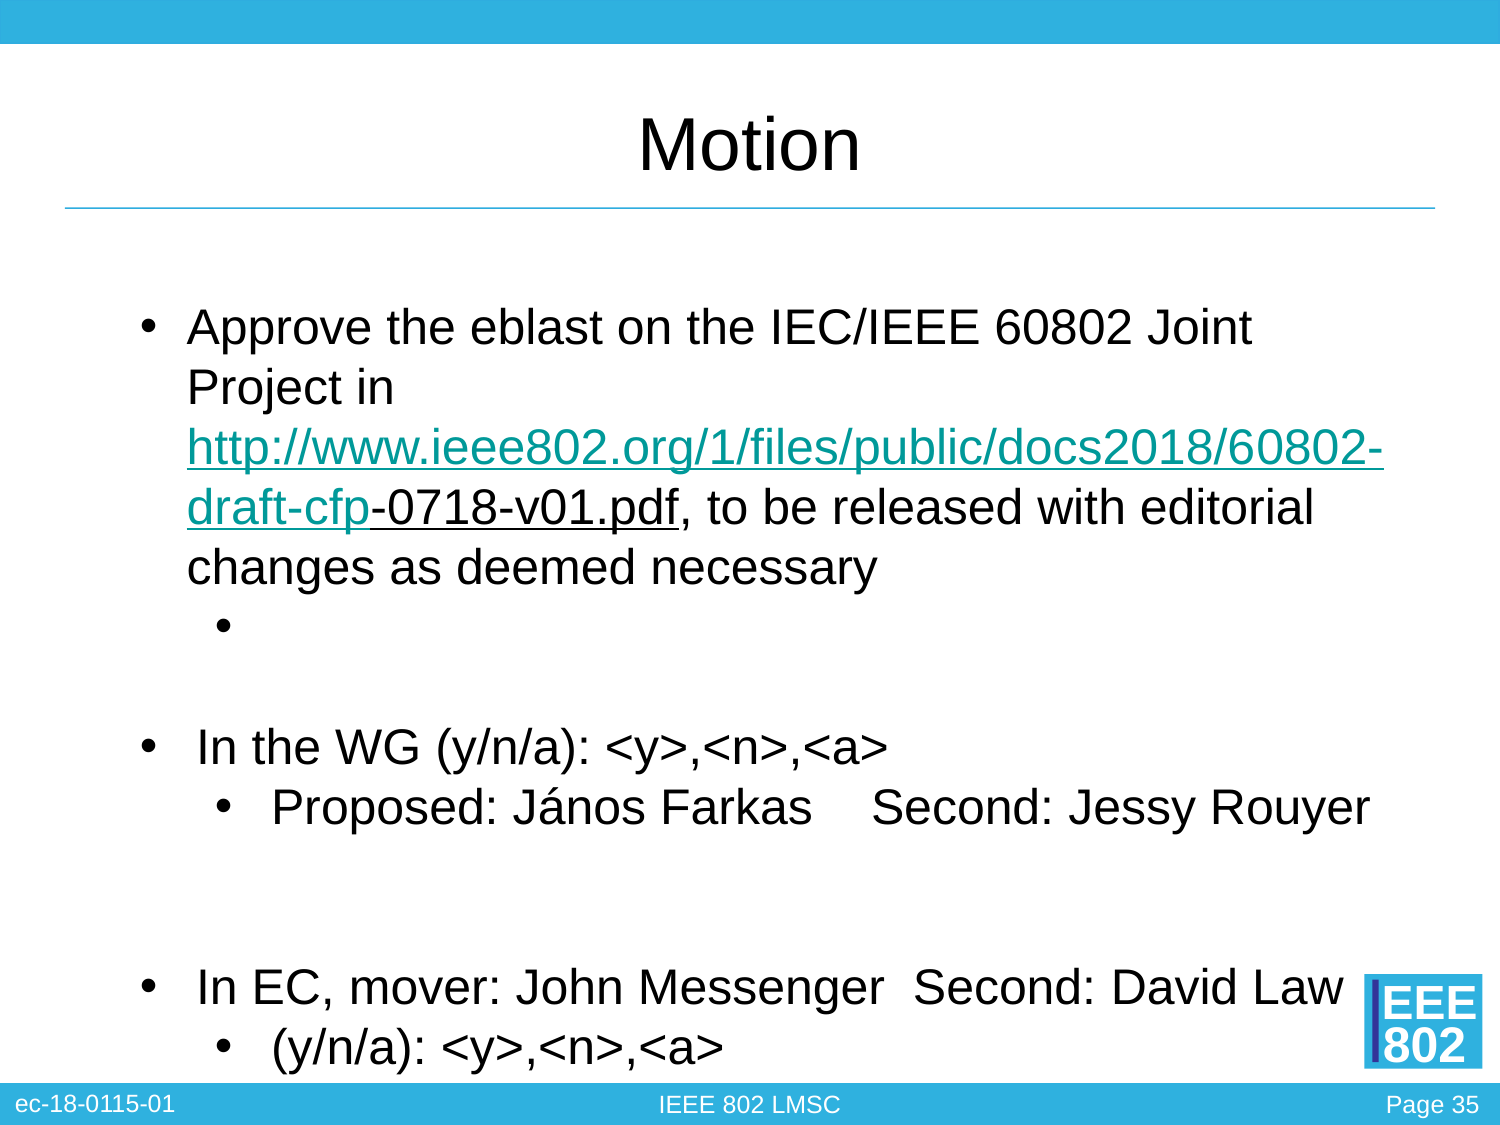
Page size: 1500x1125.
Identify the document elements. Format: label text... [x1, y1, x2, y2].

text_box Approve the eblast on the IEC/IEEE 60802 Joint Project in http://www.ieee802.org/1/files/public/docs2018/60802-draft-cfp-0718-v01.pdf, to be released with editorial changes as deemed necessary In the WG (y/n/a): <y>,<n>,<a> Proposed: János Farkas Second: Jessy Rouyer In EC, mover: John Messenger Second: David Law (y/n/a): <y>,<n>,<a> [125, 287, 1425, 1083]
title Motion [75, 75, 1425, 205]
